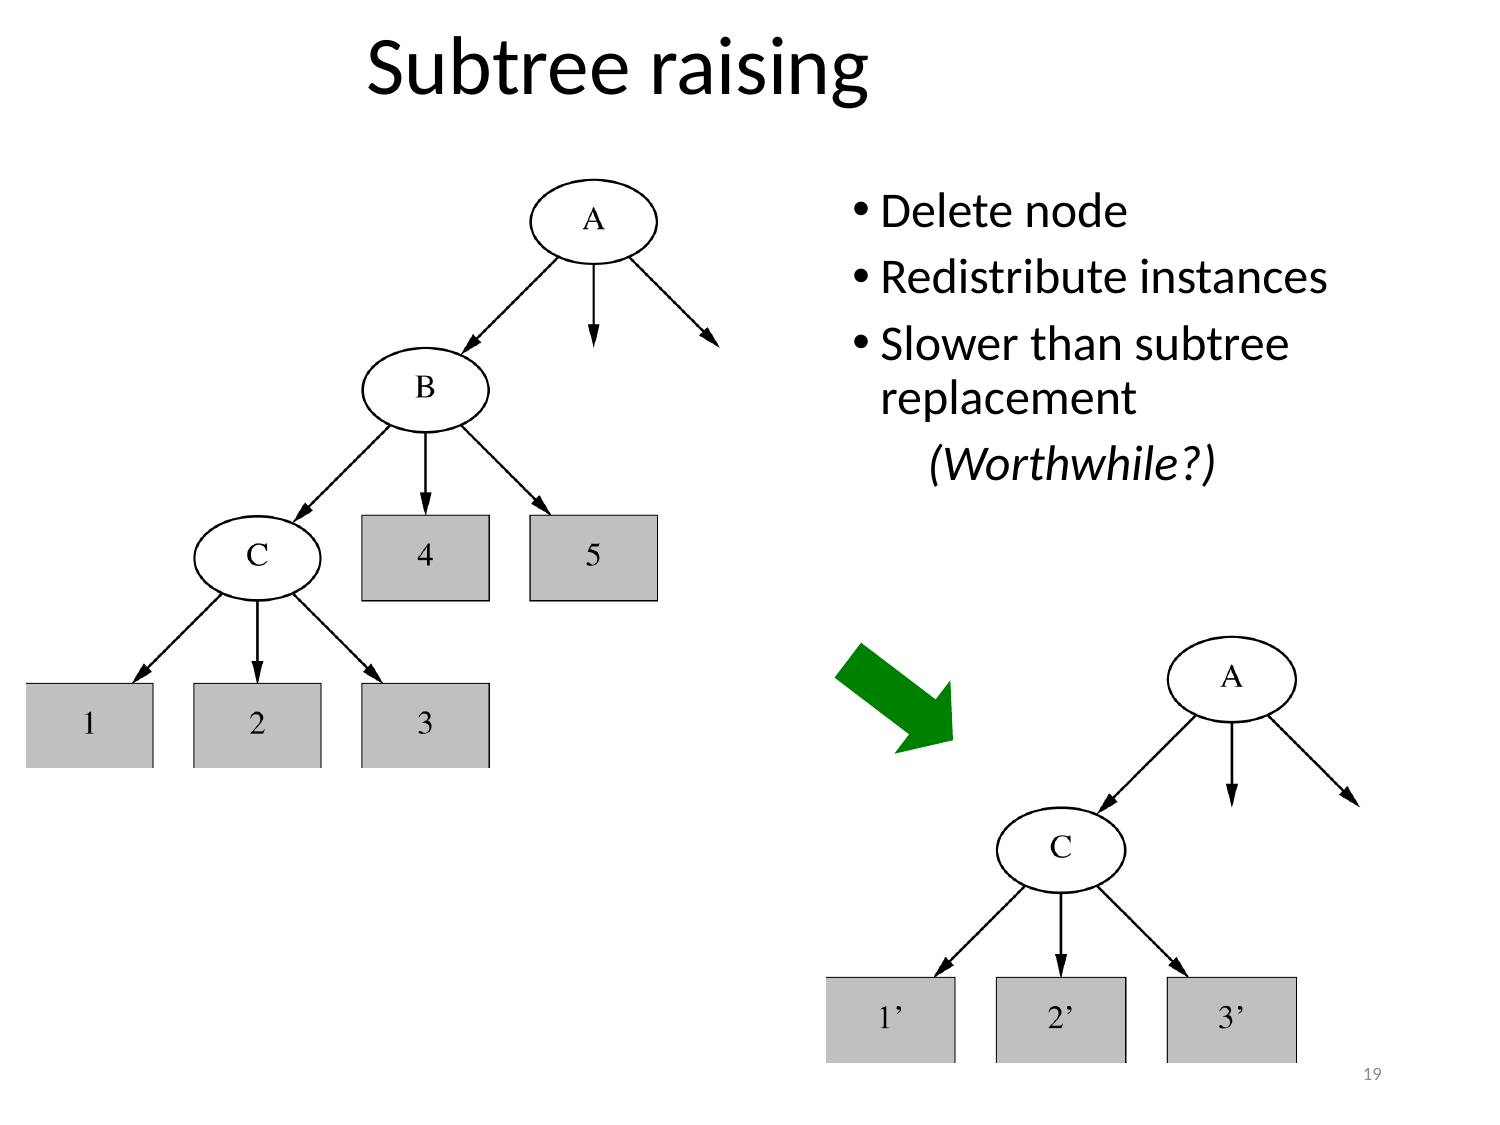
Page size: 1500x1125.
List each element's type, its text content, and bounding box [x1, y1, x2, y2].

title Subtree raising [0, 0, 1238, 148]
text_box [826, 634, 1364, 1063]
slide_number 19 [1059, 1042, 1397, 1103]
list Delete node Redistribute instances Slower than subtree replacement (Worthwhile?) [837, 177, 1500, 830]
picture [26, 177, 827, 768]
